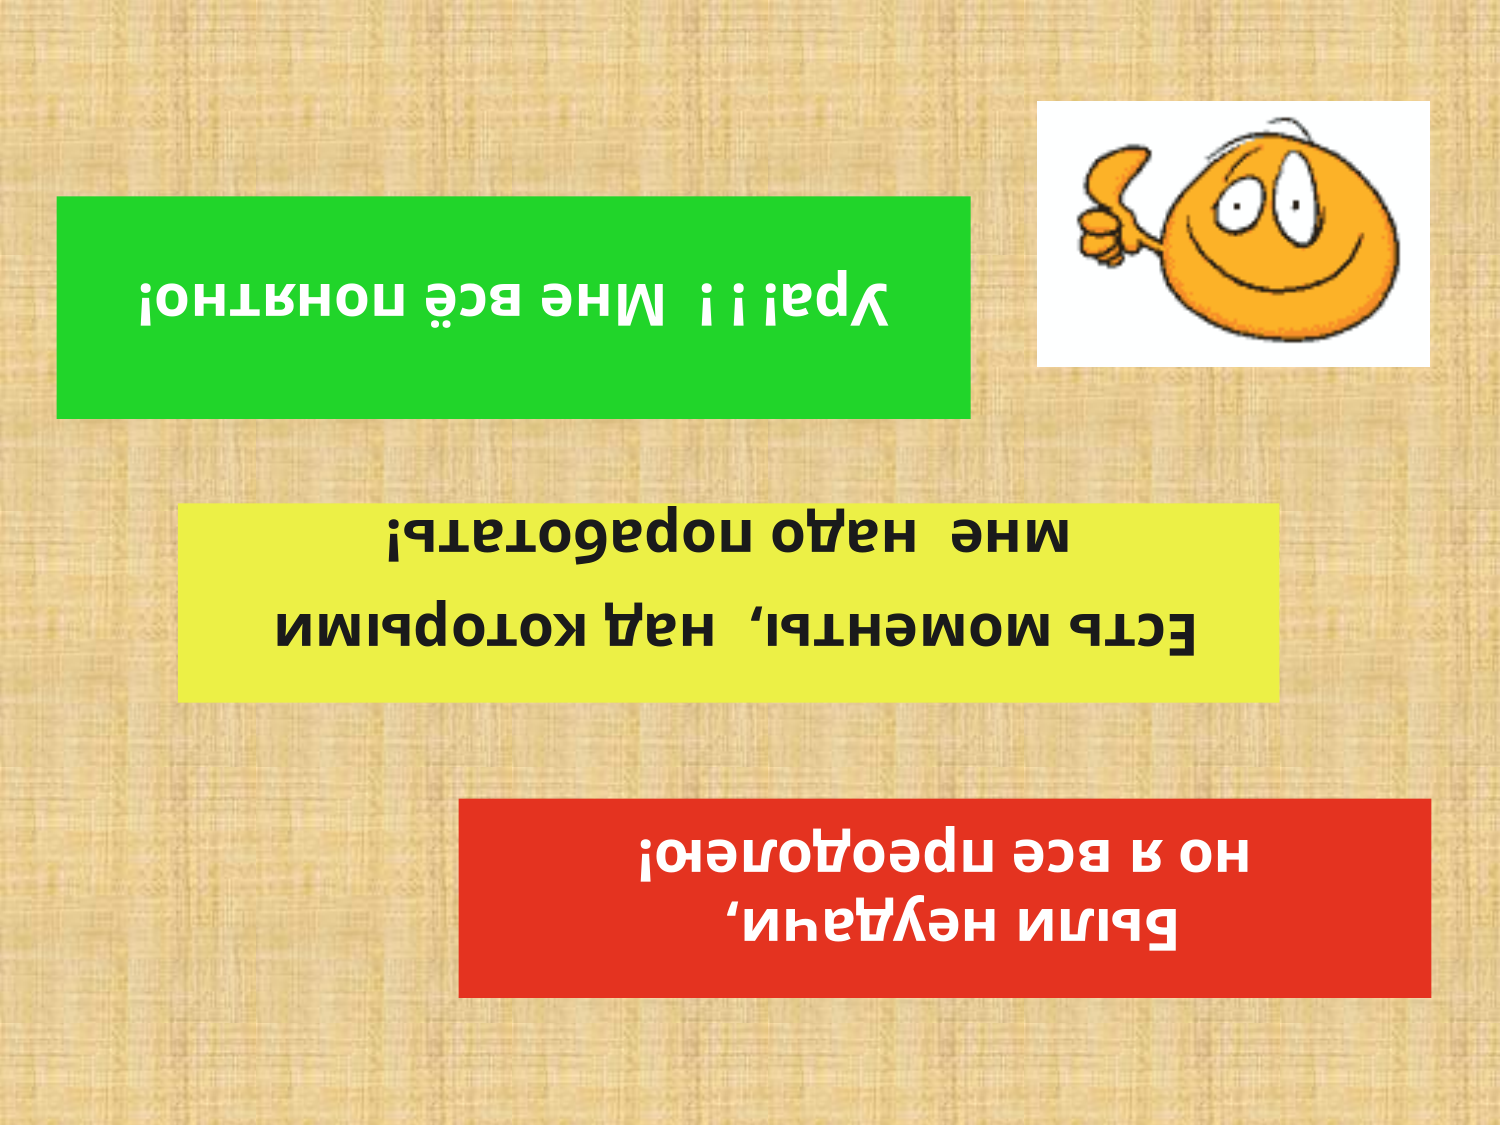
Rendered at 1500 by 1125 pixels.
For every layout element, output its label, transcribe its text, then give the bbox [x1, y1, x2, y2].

text_box Были неудачи, но я все преодолею! [458, 798, 1432, 998]
text_box Есть моменты, над которыми мне надо поработать! [177, 503, 1280, 703]
text_box Ура! ! ! Мне всё понятно! [56, 196, 971, 419]
picture [0, 0, 1500, 1125]
